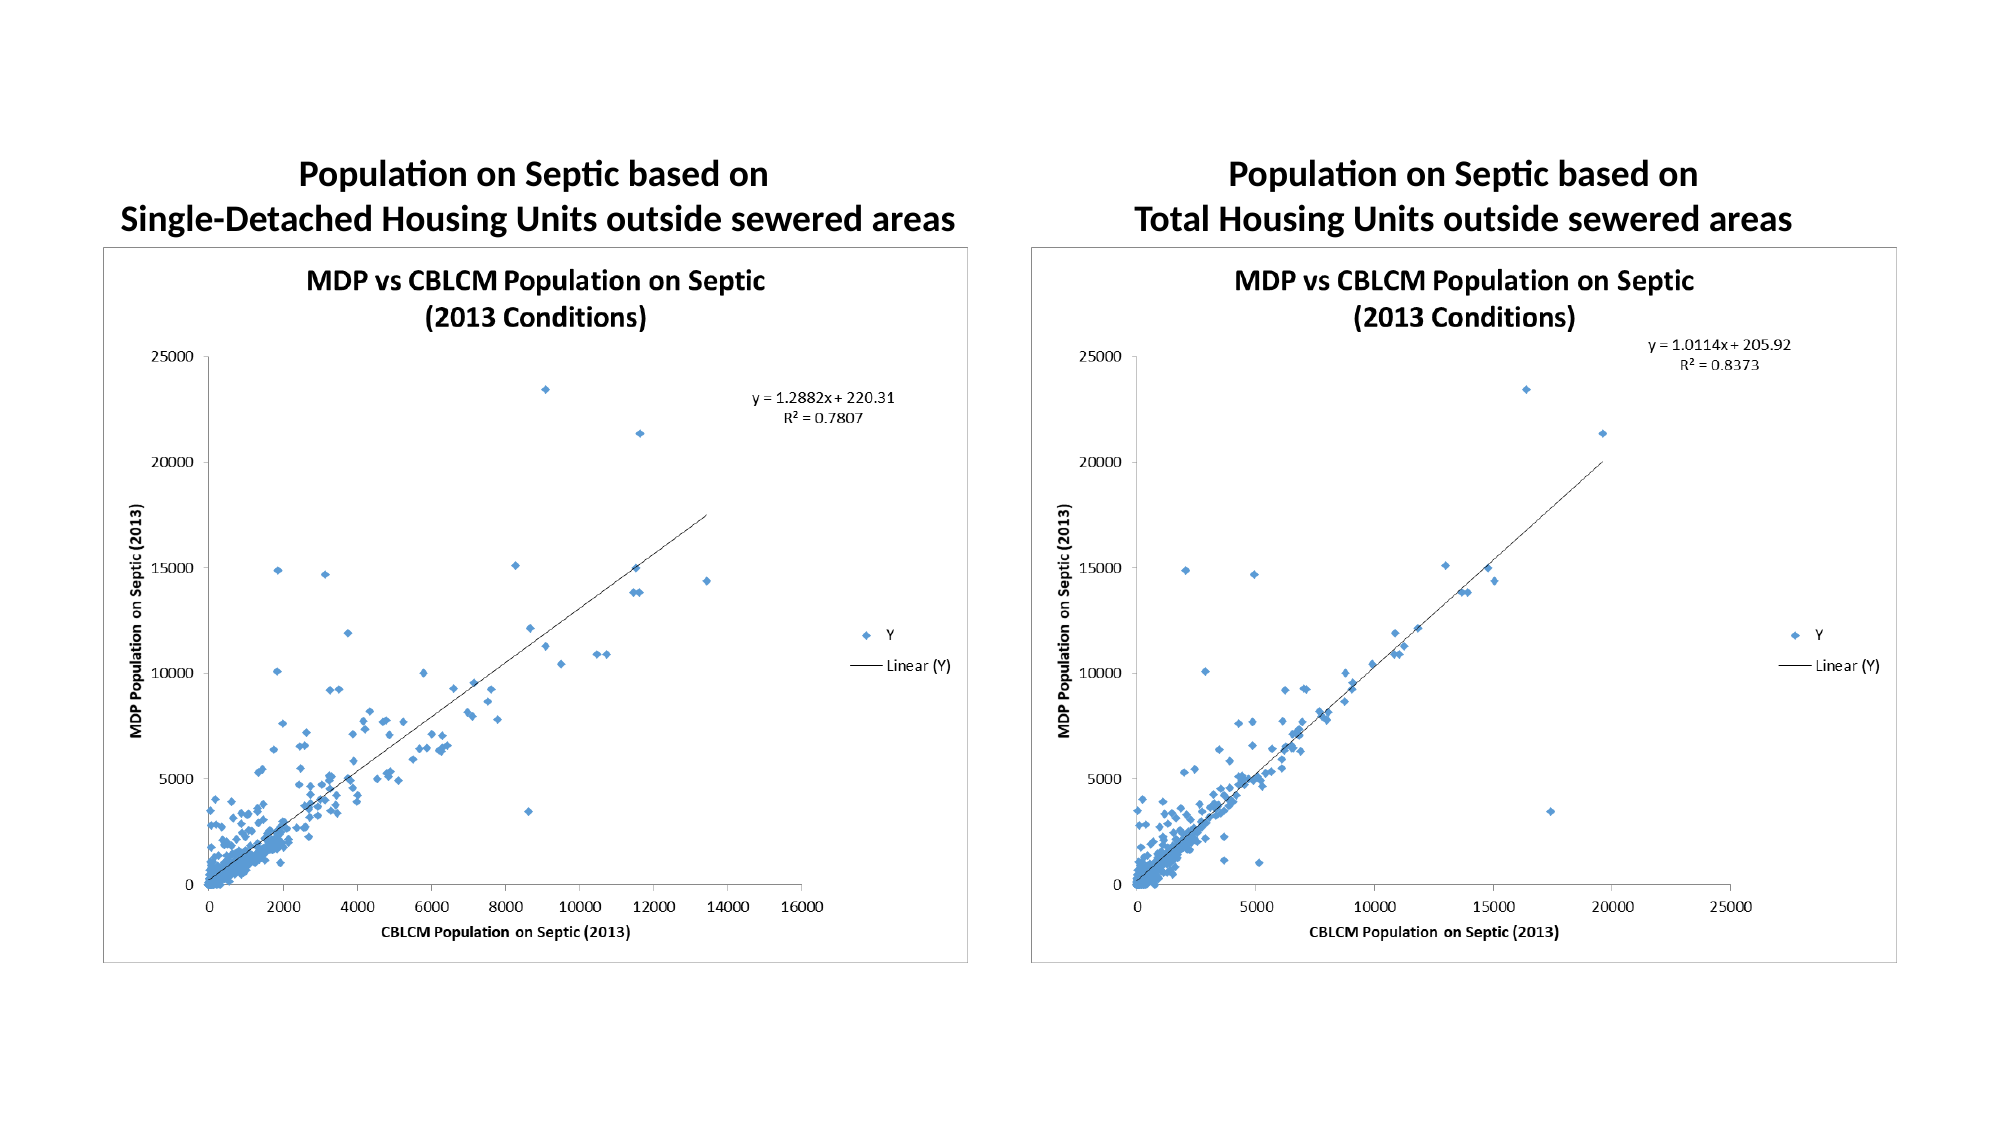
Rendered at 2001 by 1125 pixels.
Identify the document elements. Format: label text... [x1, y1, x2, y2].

picture [1031, 247, 1897, 963]
picture [103, 247, 968, 963]
text_box Population on Septic based on Single-Detached Housing Units outside sewered areas [105, 141, 972, 247]
text_box Population on Septic based on Total Housing Units outside sewered areas [1119, 141, 1809, 247]
